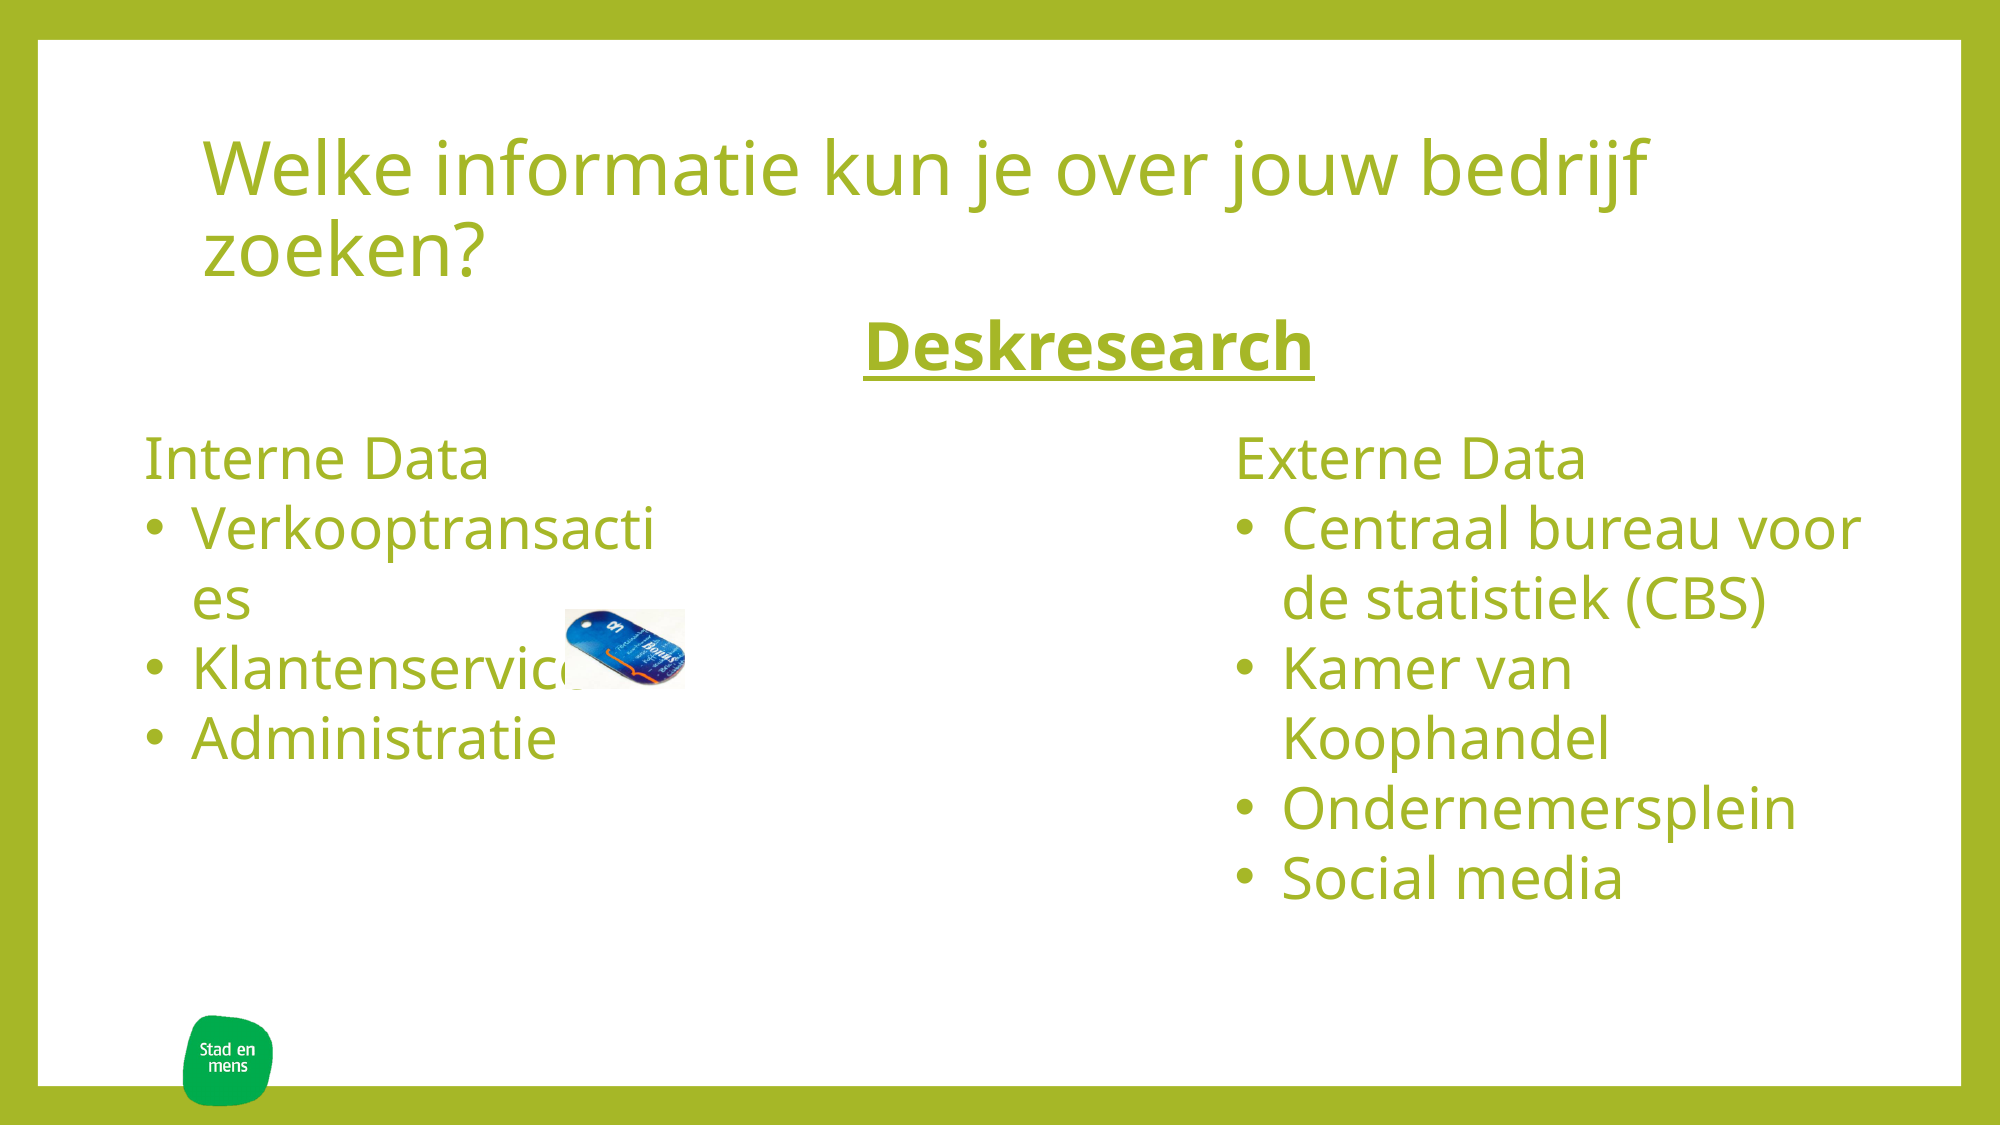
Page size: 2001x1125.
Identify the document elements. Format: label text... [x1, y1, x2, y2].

text_box Externe Data Centraal bureau voor de statistiek (CBS) Kamer van Koophandel Ondernemersplein Social media [1219, 413, 1895, 919]
picture [179, 1013, 273, 1110]
text_box Interne Data Verkooptransacties Klantenservice Administratie [129, 413, 685, 779]
list Deskresearch [187, 305, 1808, 1056]
title Welke informatie kun je over jouw bedrijf zoeken? [187, 99, 1808, 305]
picture [565, 608, 685, 690]
